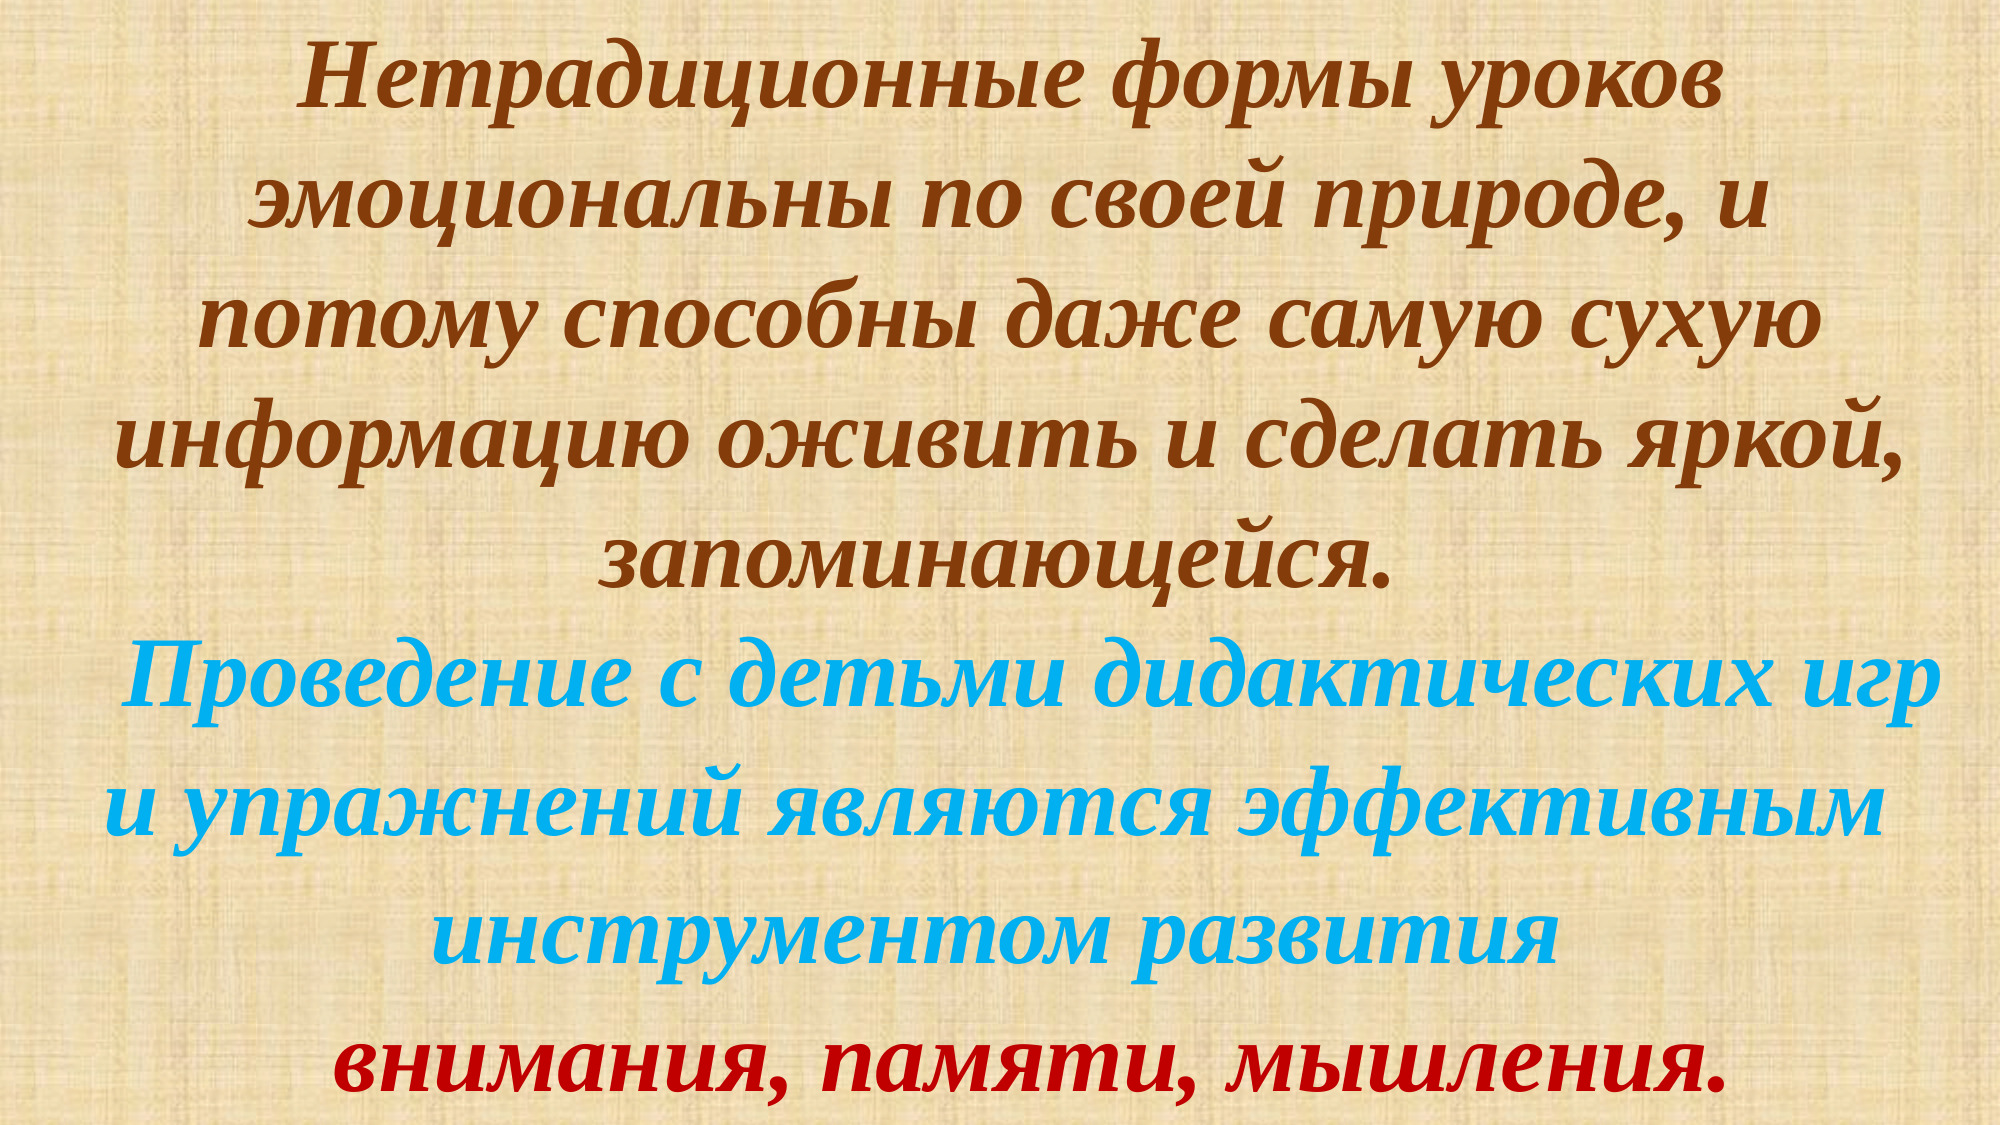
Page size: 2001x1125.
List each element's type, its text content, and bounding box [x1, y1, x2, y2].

text_box Проведение с детьми дидактических игр и упражнений являются эффективным инструментом развития внимания, памяти, мышления. [23, 591, 1970, 1120]
text_box Нетрадиционные формы уроков эмоциональны по своей природе, и потому способны даже самую сухую информацию оживить и сделать яркой, запоминающейся. [54, 0, 1970, 591]
picture [0, 0, 2000, 1125]
